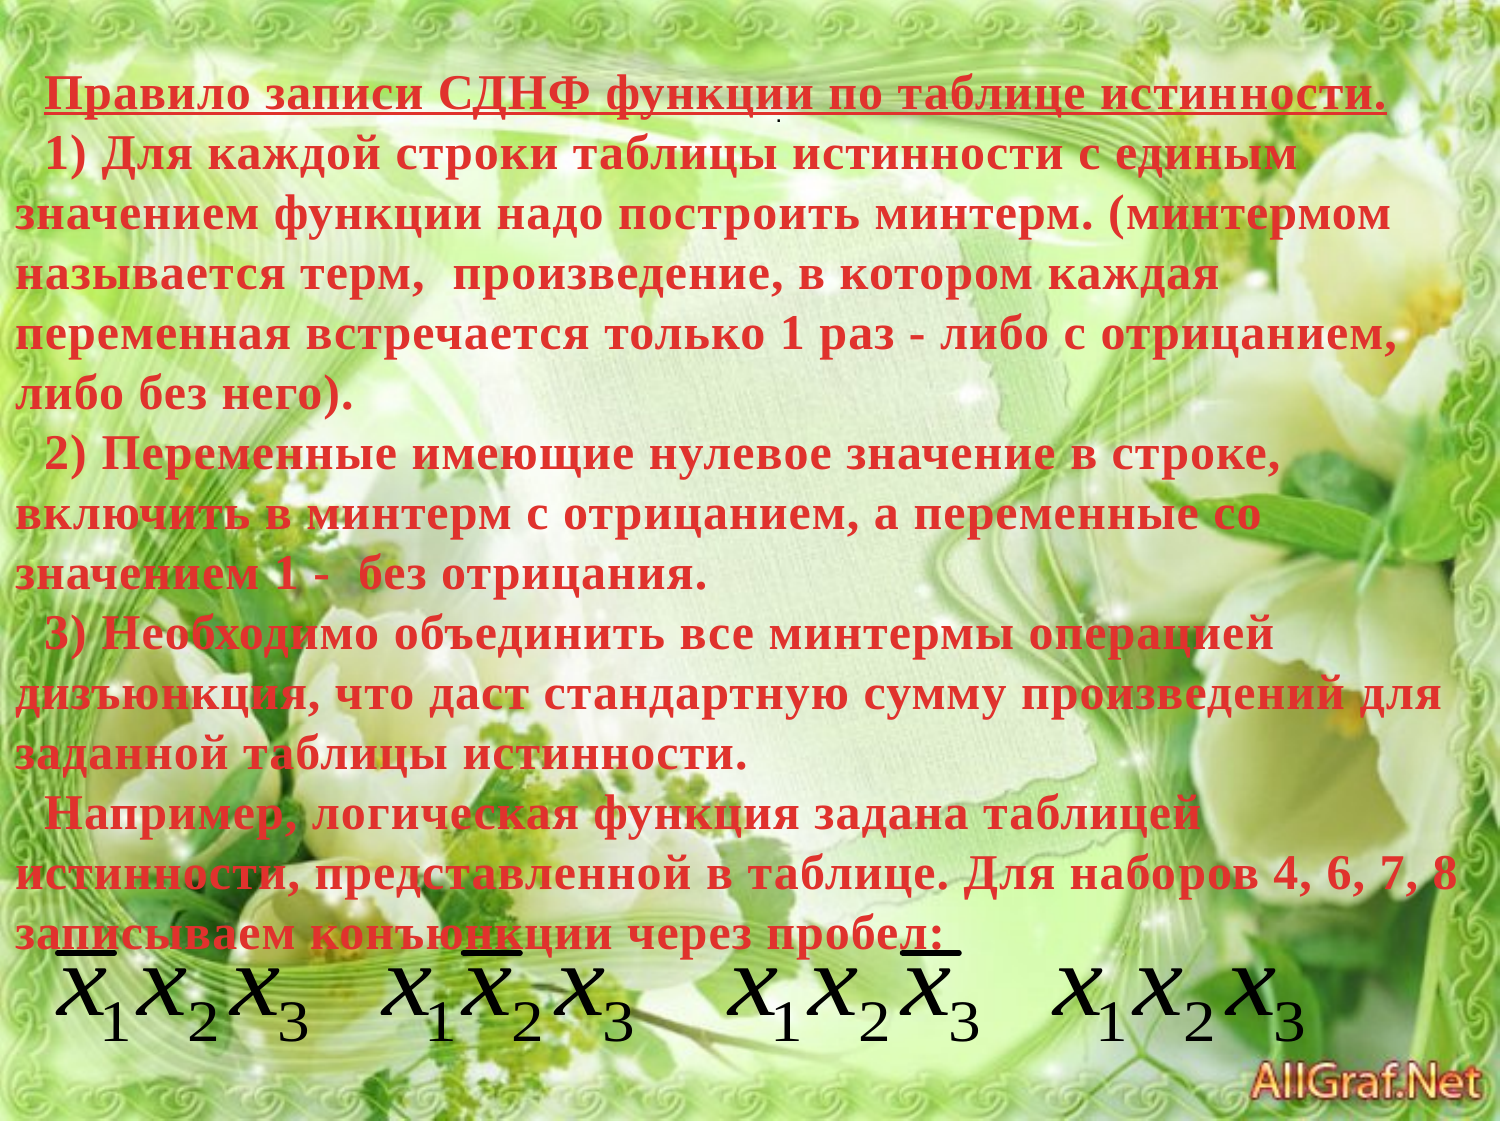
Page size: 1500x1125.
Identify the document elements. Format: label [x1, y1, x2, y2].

picture [0, 0, 1500, 1121]
text_box [34, 913, 1325, 1067]
